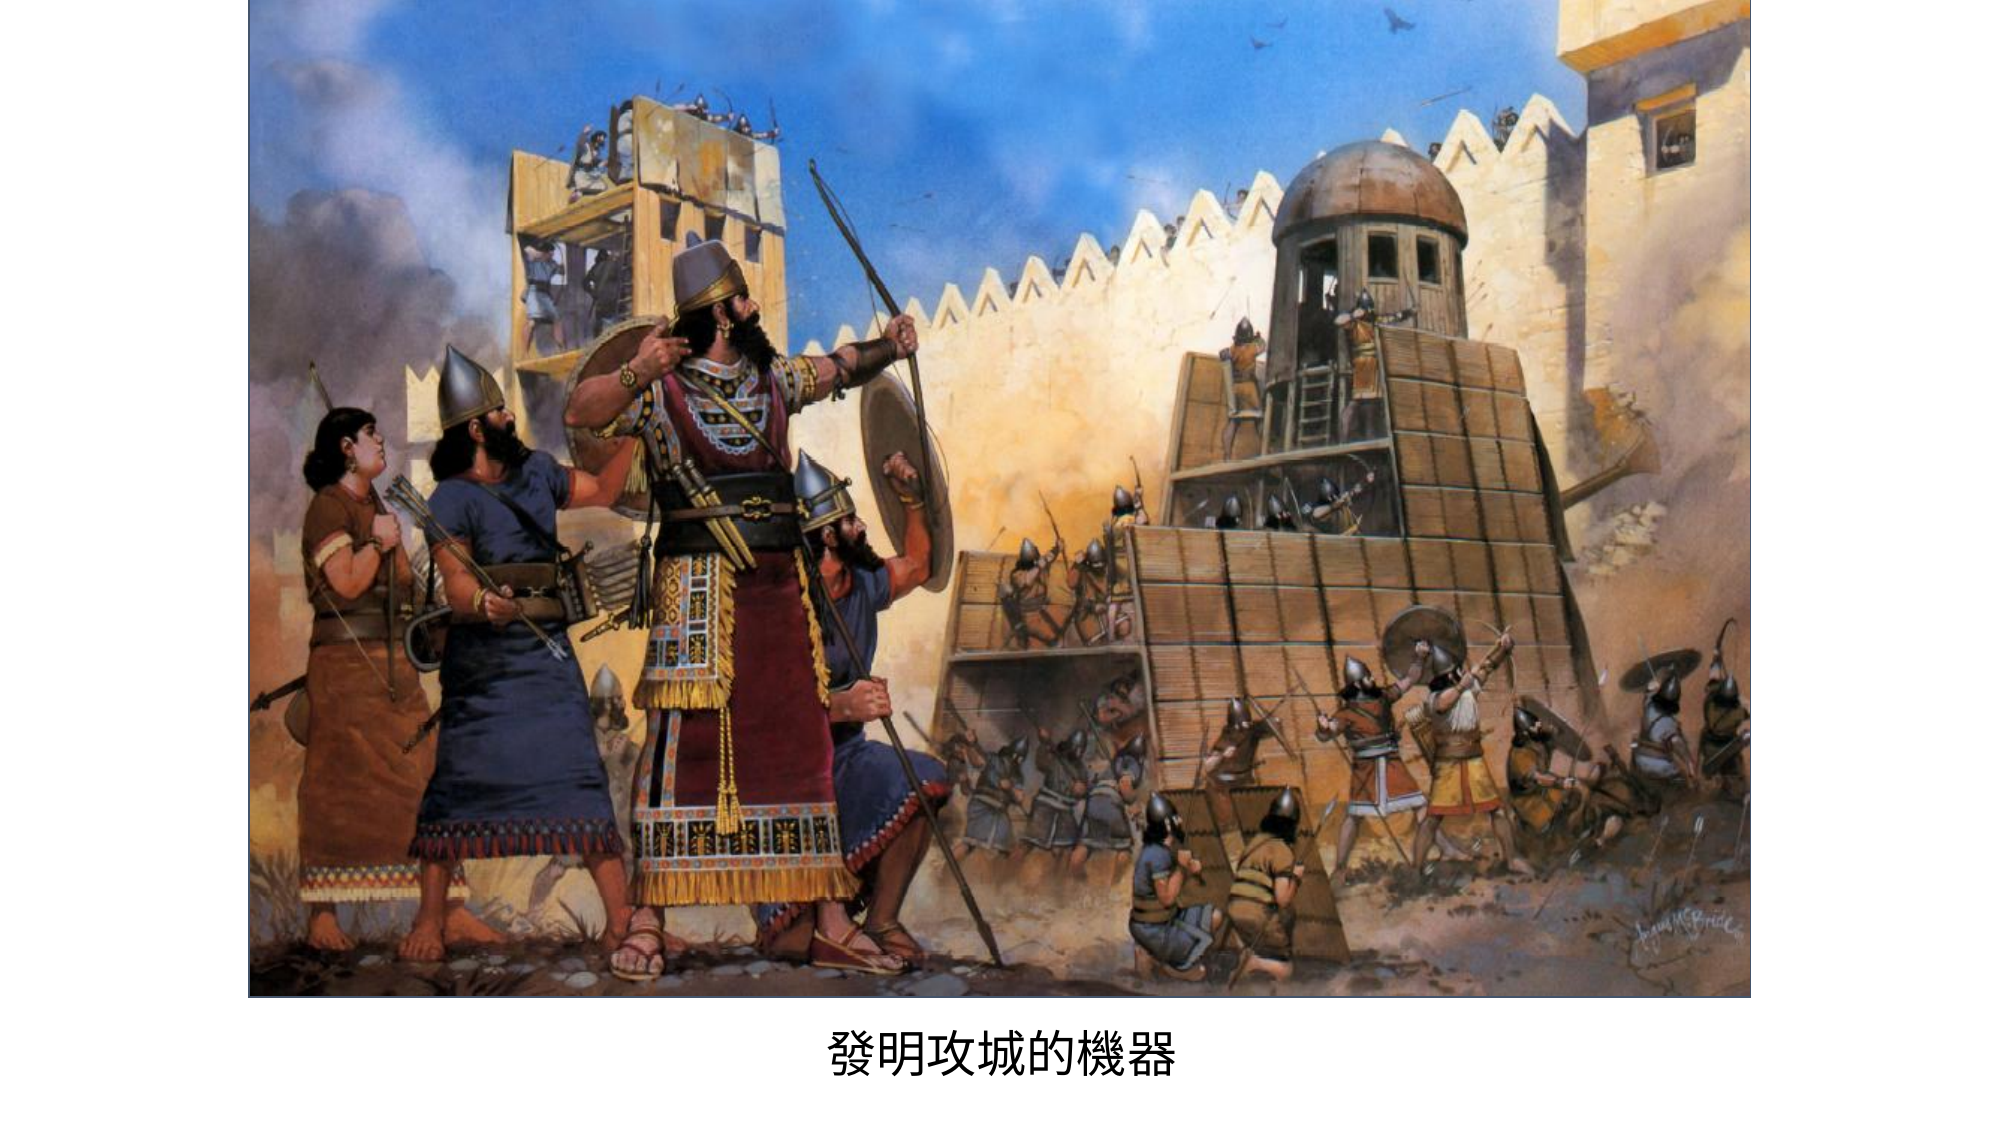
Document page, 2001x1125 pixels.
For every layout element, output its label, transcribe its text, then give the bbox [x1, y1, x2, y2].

picture [249, 0, 1750, 997]
text_box 發明攻城的機器 [811, 1014, 1192, 1090]
